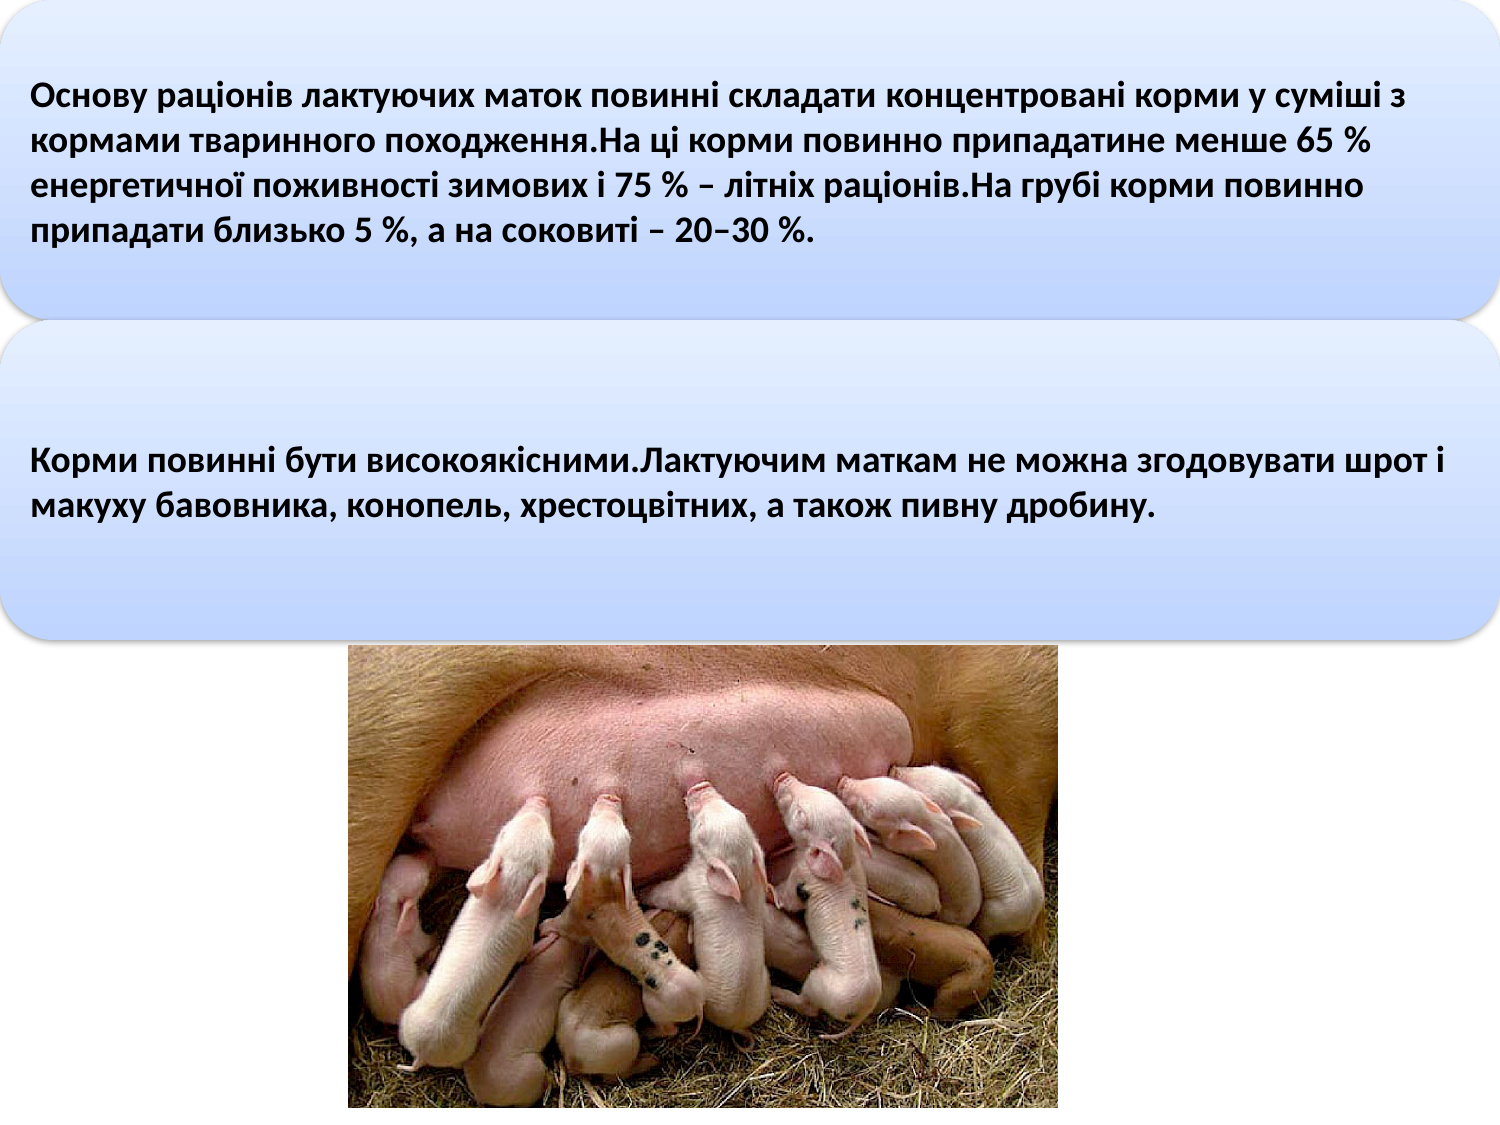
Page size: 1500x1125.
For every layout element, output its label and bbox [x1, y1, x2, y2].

text_box [0, 0, 1500, 641]
picture [348, 644, 1058, 1109]
